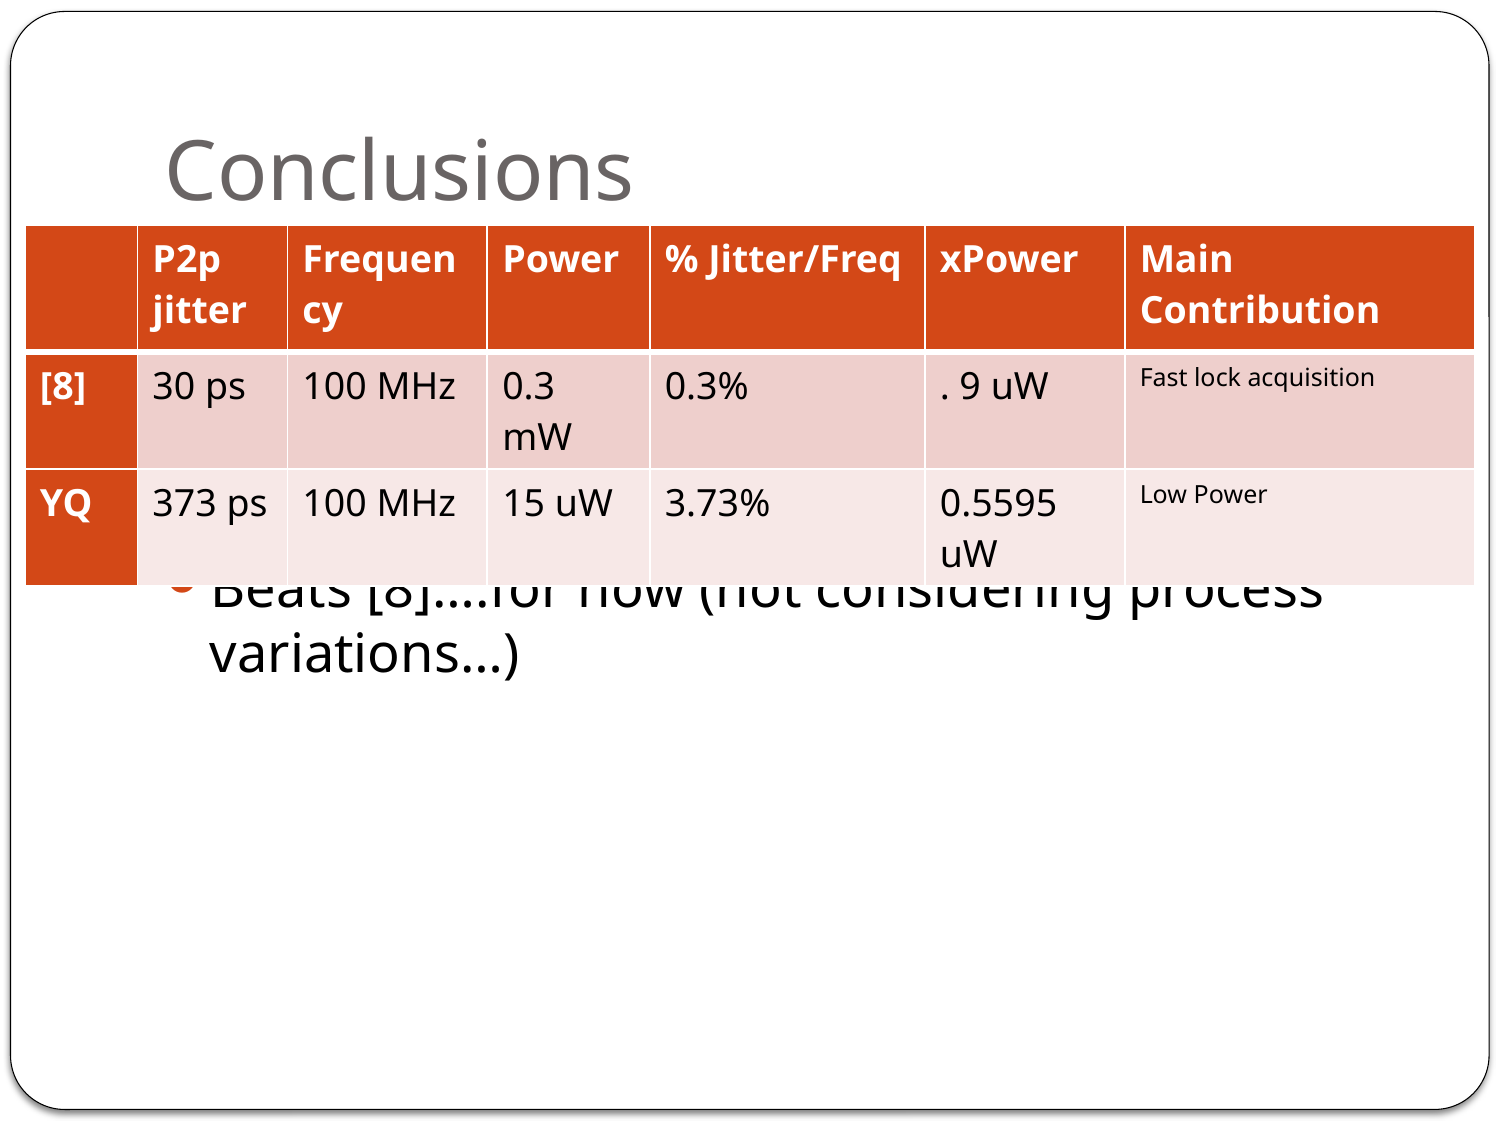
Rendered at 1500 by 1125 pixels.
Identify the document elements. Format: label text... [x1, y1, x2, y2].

table_cell 30 ps [138, 355, 287, 468]
title Conclusions [150, 45, 1425, 224]
table_cell 0.3% [651, 355, 924, 468]
table_header Power [488, 226, 649, 349]
table_cell 100 MHz [288, 355, 486, 468]
table_header [26, 226, 137, 349]
table_cell Fast lock acquisition [1126, 355, 1474, 468]
table_cell YQ [26, 470, 137, 585]
table_cell 0.5595 uW [926, 470, 1124, 585]
table_cell [8] [26, 355, 137, 468]
table_cell Low Power [1126, 470, 1474, 585]
table_header P2p jitter [138, 226, 287, 349]
table_header Main Contribution [1126, 226, 1474, 349]
table_cell 100 MHz [288, 470, 486, 585]
table_cell . 9 uW [926, 355, 1124, 468]
table_cell 3.73% [651, 470, 924, 585]
list Beats [8]….for now (not considering process variations…) [150, 587, 1425, 988]
table_header Frequency [288, 226, 486, 349]
table_cell 373 ps [138, 470, 287, 585]
table_header % Jitter/Freq [651, 226, 924, 349]
table_cell 15 uW [488, 470, 649, 585]
table_cell 0.3 mW [488, 355, 649, 468]
table_header xPower [926, 226, 1124, 349]
